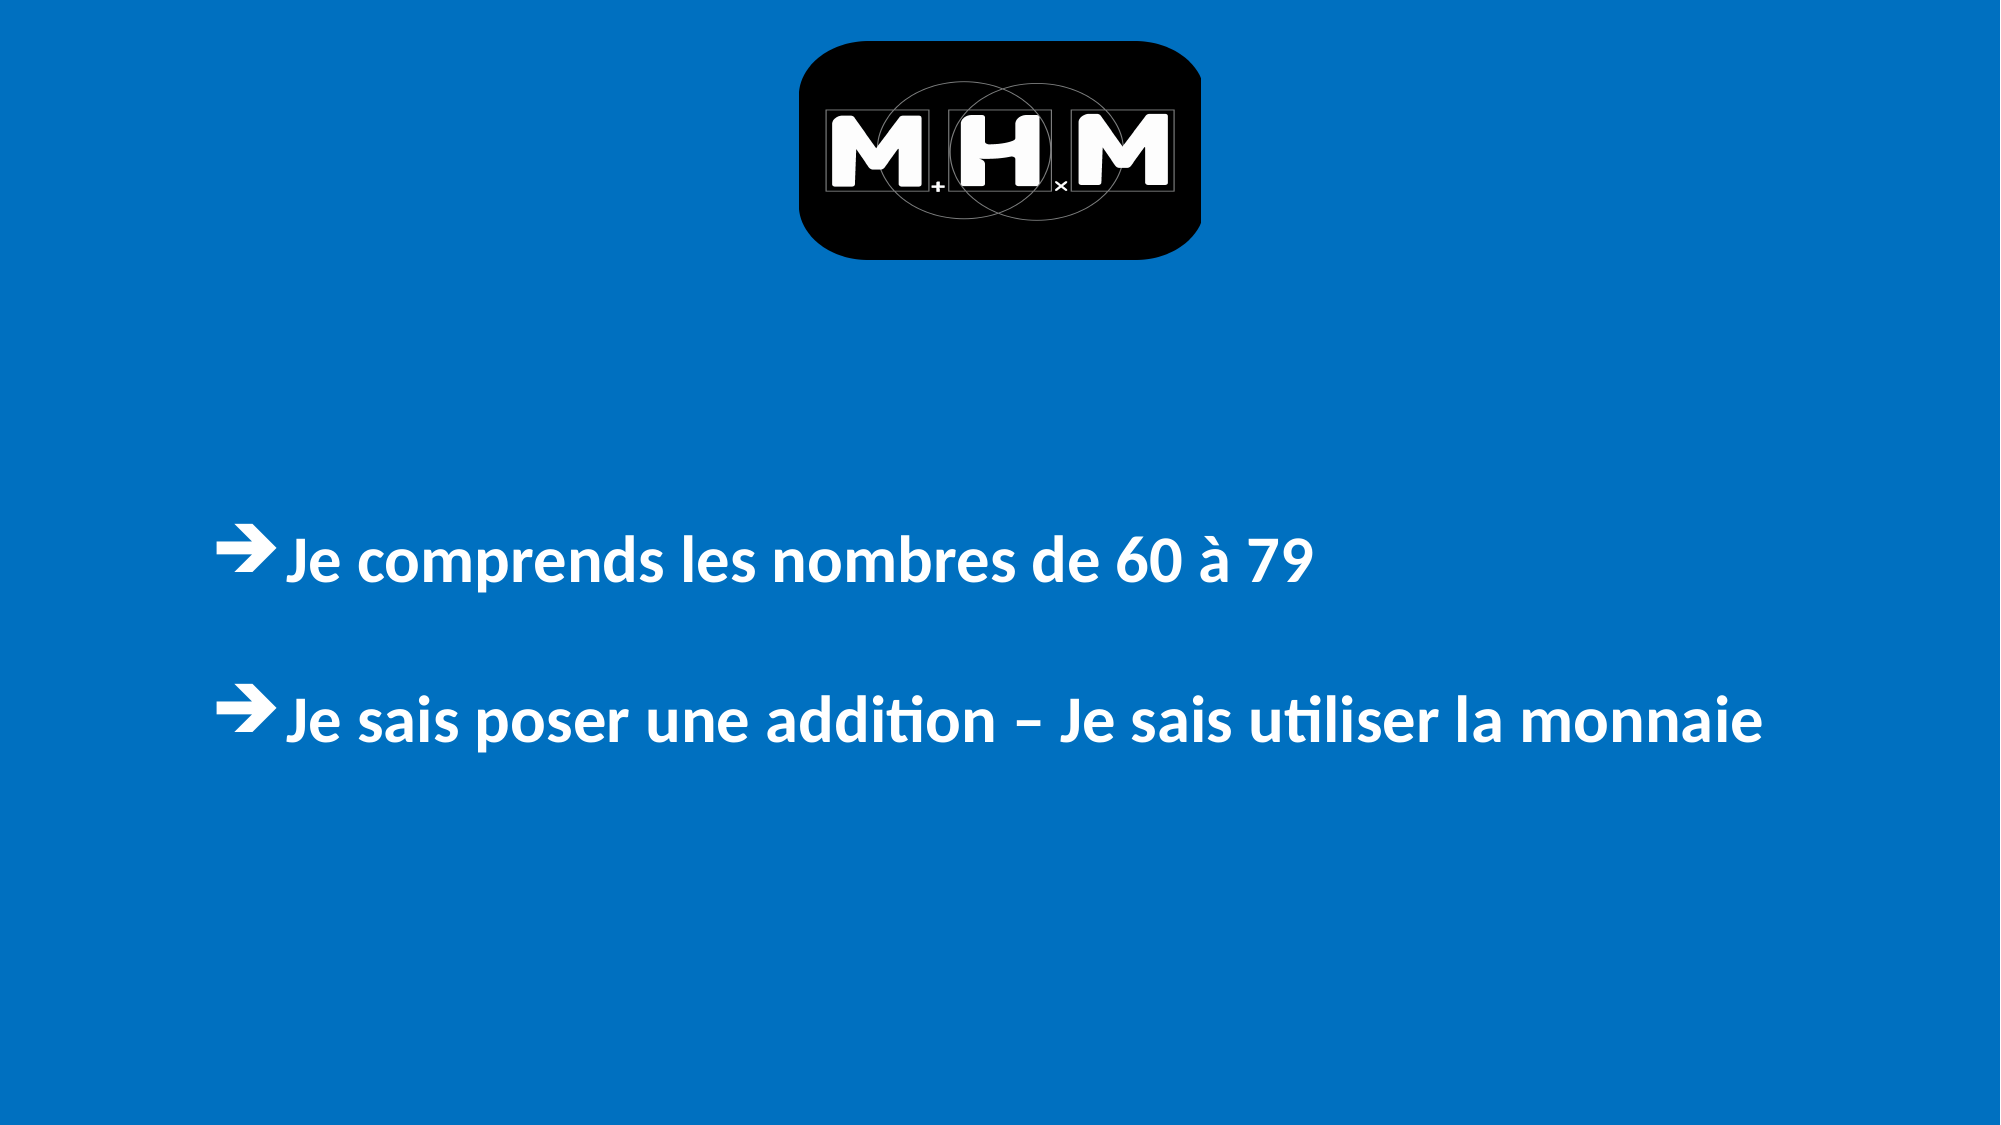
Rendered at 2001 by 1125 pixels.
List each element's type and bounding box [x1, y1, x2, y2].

text_box [0, 0, 2000, 1125]
